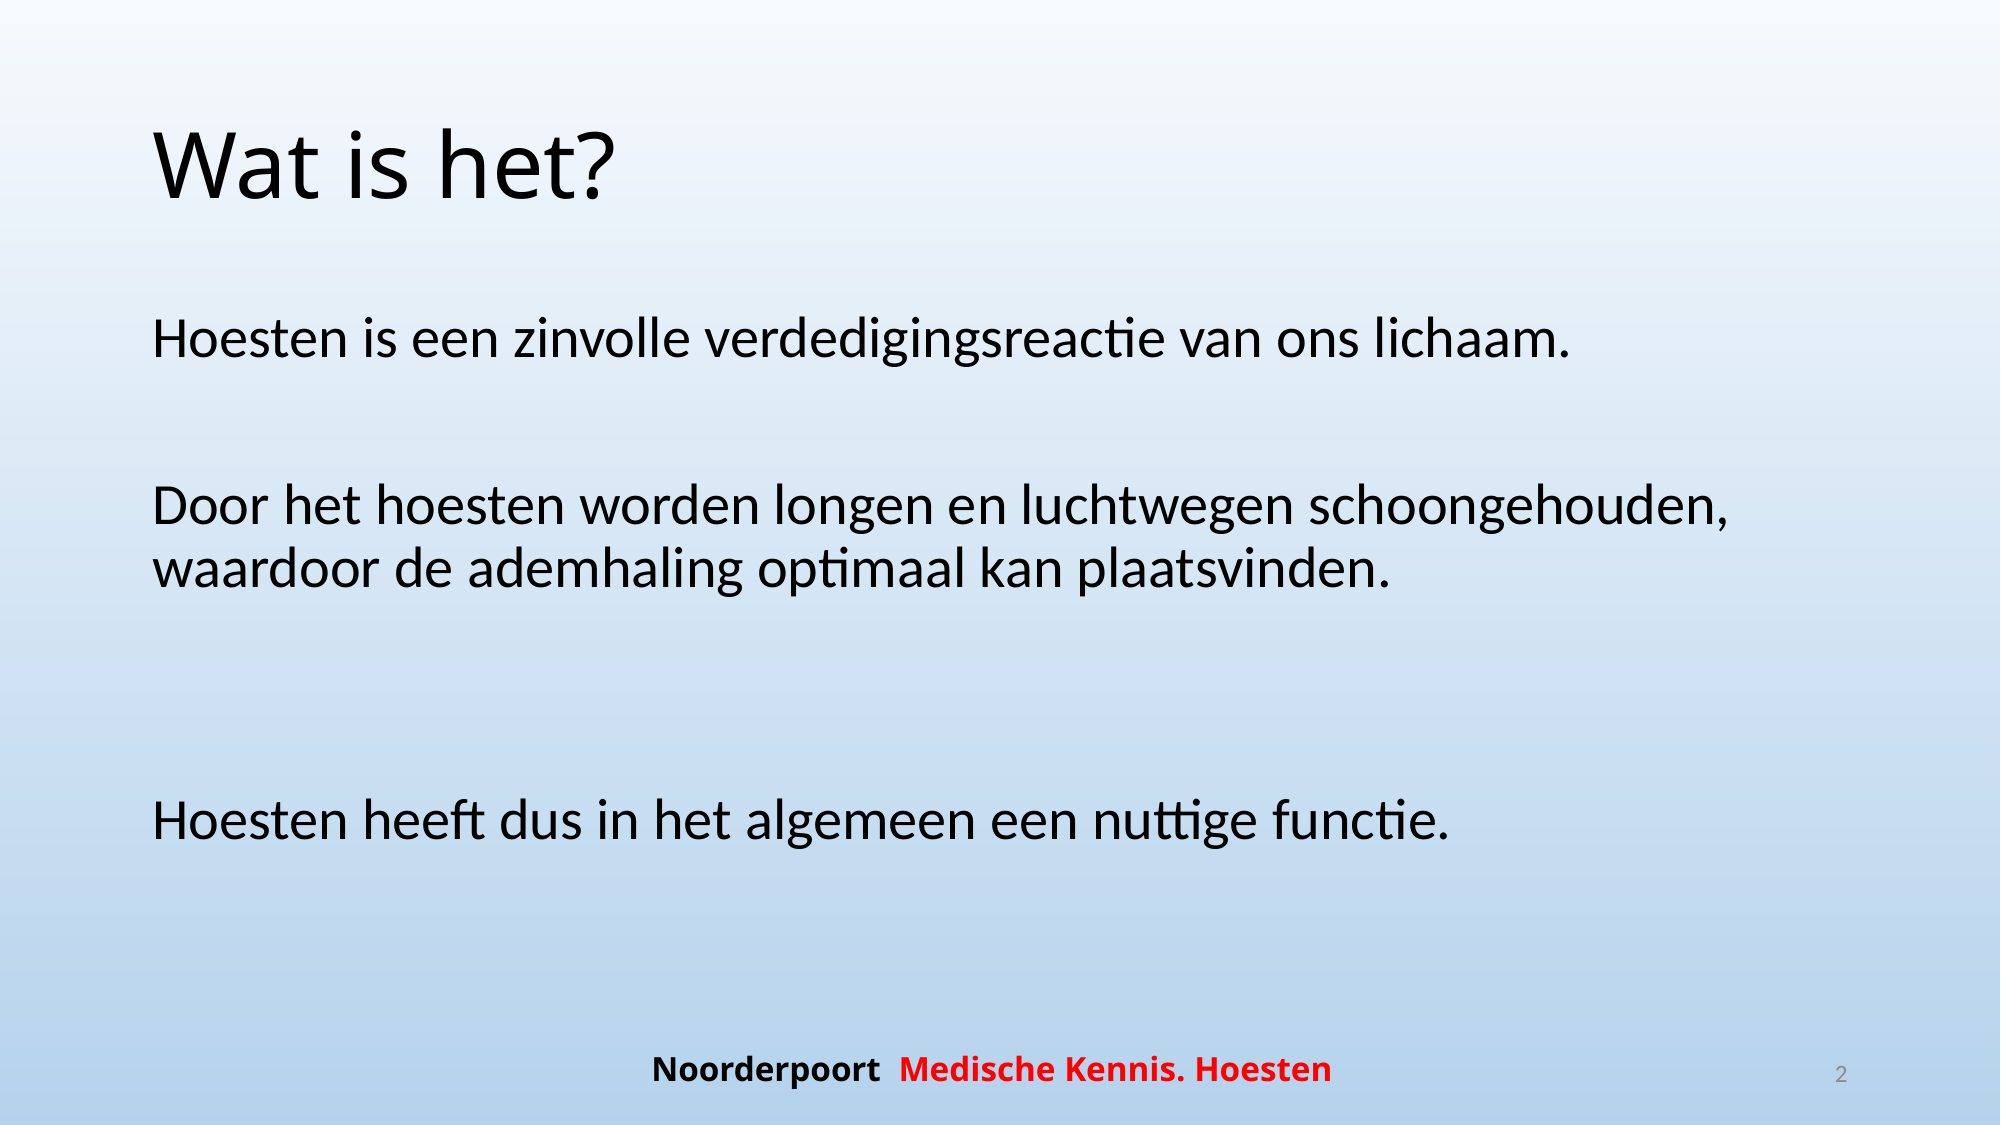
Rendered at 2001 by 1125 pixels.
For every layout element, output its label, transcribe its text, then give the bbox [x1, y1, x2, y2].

slide_number 2 [1412, 1042, 1863, 1103]
footer Noorderpoort Medische Kennis. Hoesten [249, 1038, 1770, 1099]
title Wat is het? [137, 59, 1863, 278]
list Hoesten is een zinvolle verdedigingsreactie van ons lichaam. Door het hoesten worden longen en luchtwegen schoongehouden, waardoor de ademhaling optimaal kan plaatsvinden. Hoesten heeft dus in het algemeen een nuttige functie. [137, 299, 1863, 1014]
